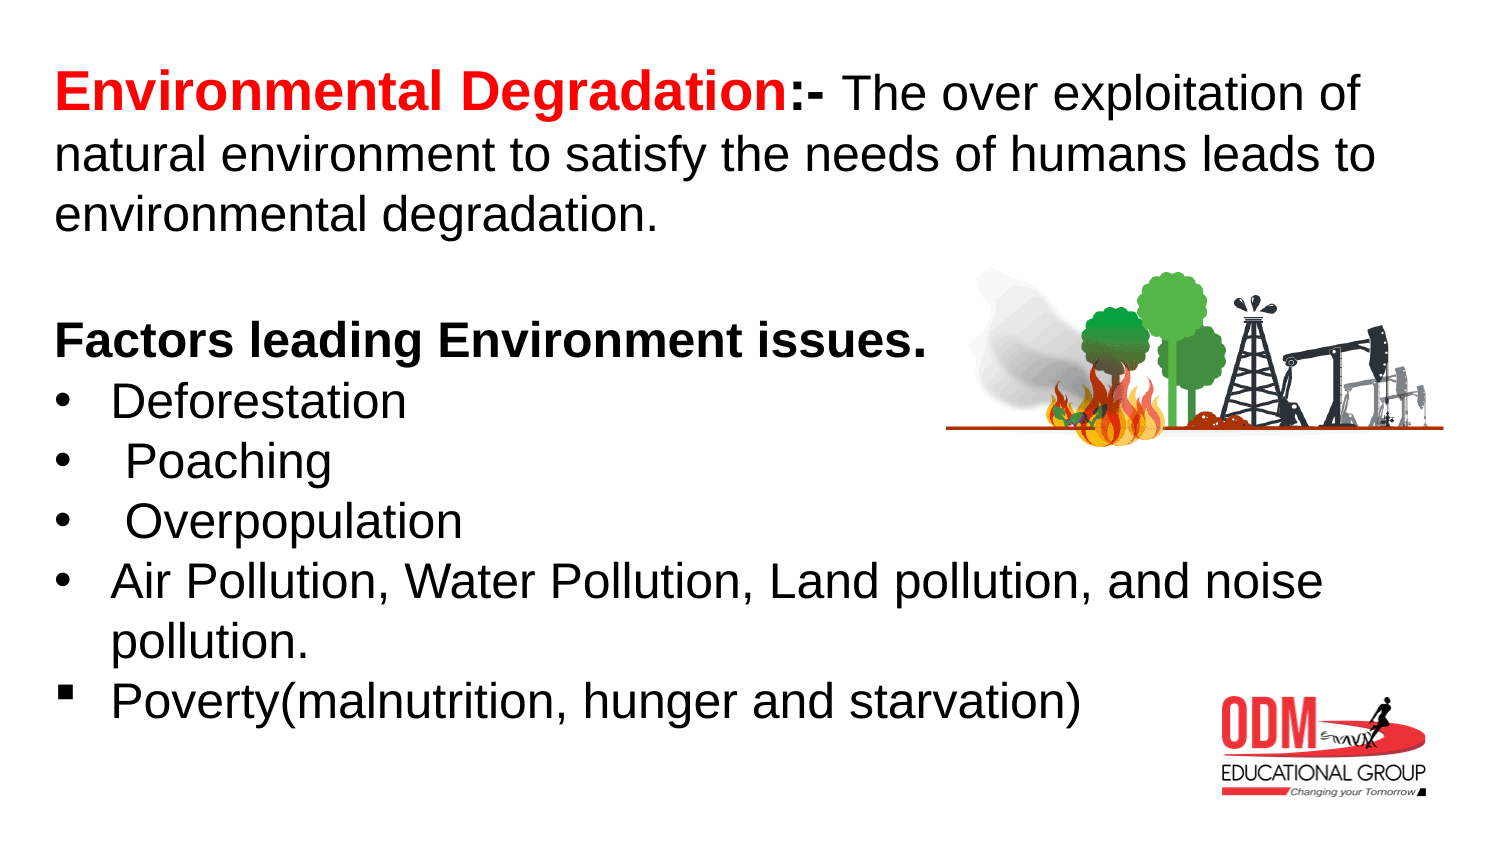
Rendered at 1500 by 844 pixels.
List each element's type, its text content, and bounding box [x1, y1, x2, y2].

text_box Environmental Degradation:- The over exploitation of natural environment to satisfy the needs of humans leads to environmental degradation. Factors leading Environment issues. Deforestation Poaching Overpopulation Air Pollution, Water Pollution, Land pollution, and noise pollution. Poverty(malnutrition, hunger and starvation) [39, 46, 1426, 763]
picture [928, 220, 1473, 459]
picture [1222, 695, 1426, 798]
